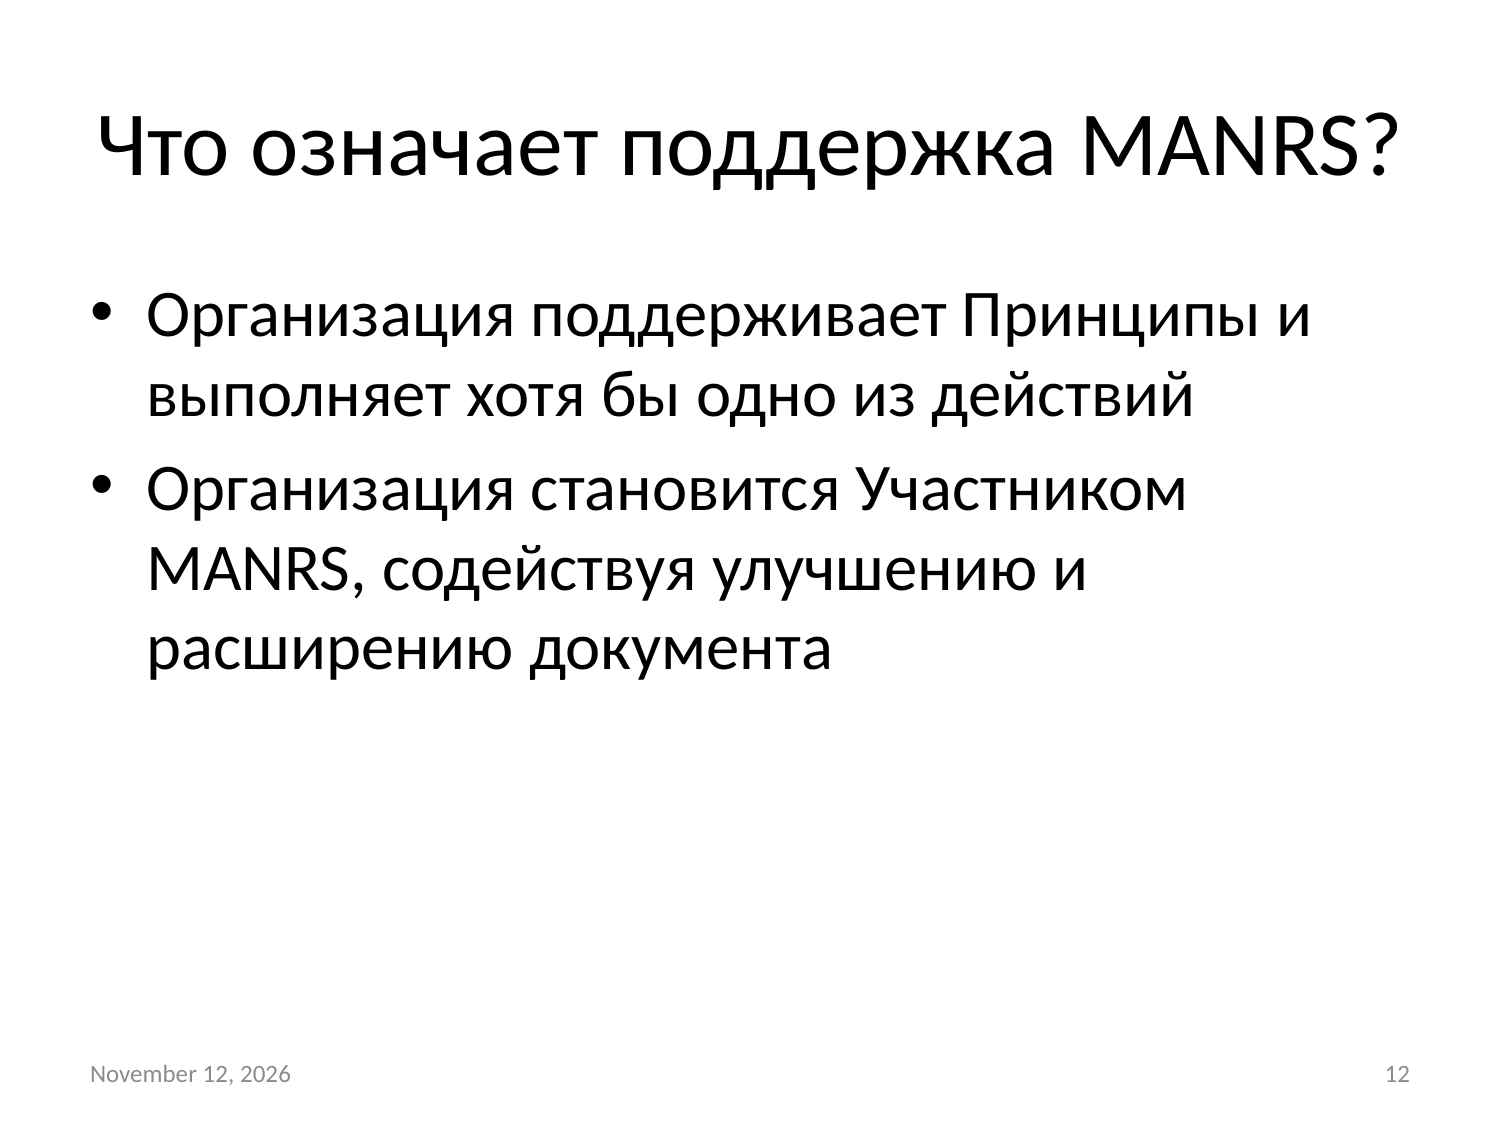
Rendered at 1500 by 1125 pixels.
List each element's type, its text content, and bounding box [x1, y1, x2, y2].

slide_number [75, 1042, 425, 1103]
list Организация поддерживает Принципы и выполняет хотя бы одно из действий Организация становится Участником MANRS, содействуя улучшению и расширению документа [75, 262, 1425, 1005]
title Что означает поддержка MANRS? [75, 45, 1425, 233]
slide_number 12 [1074, 1042, 1425, 1103]
